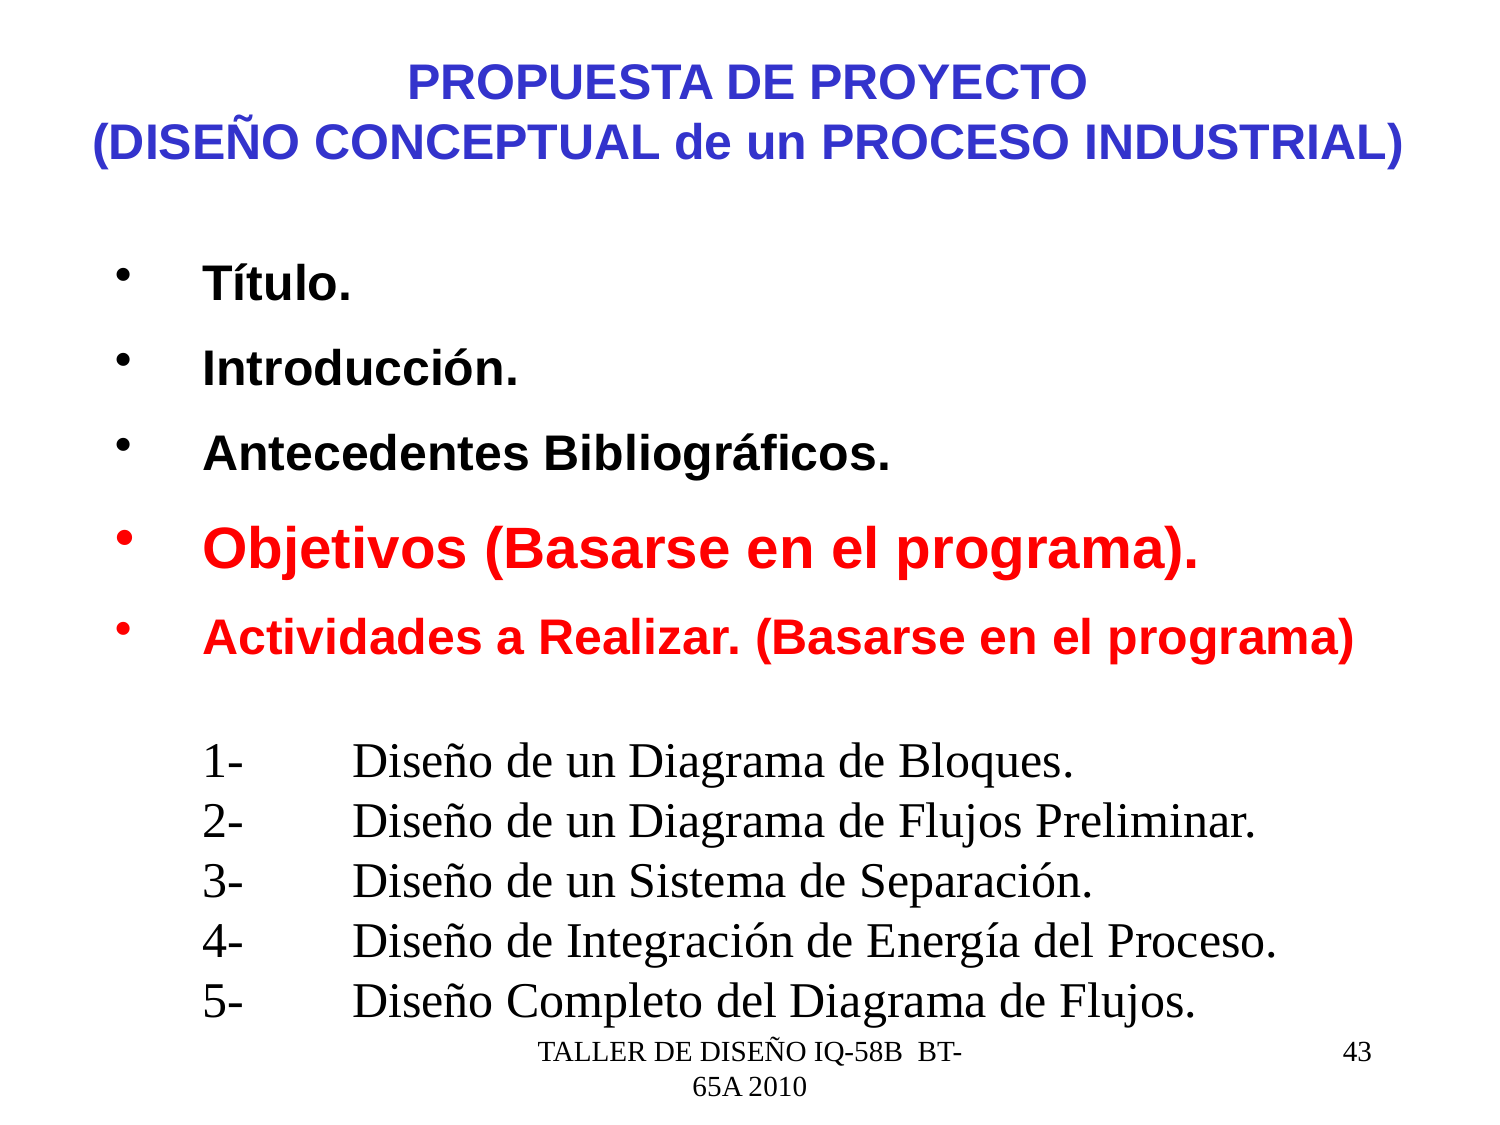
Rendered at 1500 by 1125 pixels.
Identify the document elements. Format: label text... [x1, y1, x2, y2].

slide_number 43 [1074, 1024, 1388, 1101]
text_box 1- Diseño de un Diagrama de Bloques. 2- Diseño de un Diagrama de Flujos Preliminar. 3- Diseño de un Sistema de Separación. 4- Diseño de Integración de Energía del Proceso. 5- Diseño Completo del Diagrama de Flujos. [187, 720, 1338, 1121]
text_box PROPUESTA DE PROYECTO (DISEÑO CONCEPTUAL de un PROCESO INDUSTRIAL) [77, 42, 1420, 178]
footer TALLER DE DISEÑO IQ-58B BT-65A 2010 [512, 1024, 988, 1101]
text_box Título. Introducción. Antecedentes Bibliográficos. Objetivos (Basarse en el programa). Actividades a Realizar. (Basarse en el programa) [100, 243, 1400, 673]
